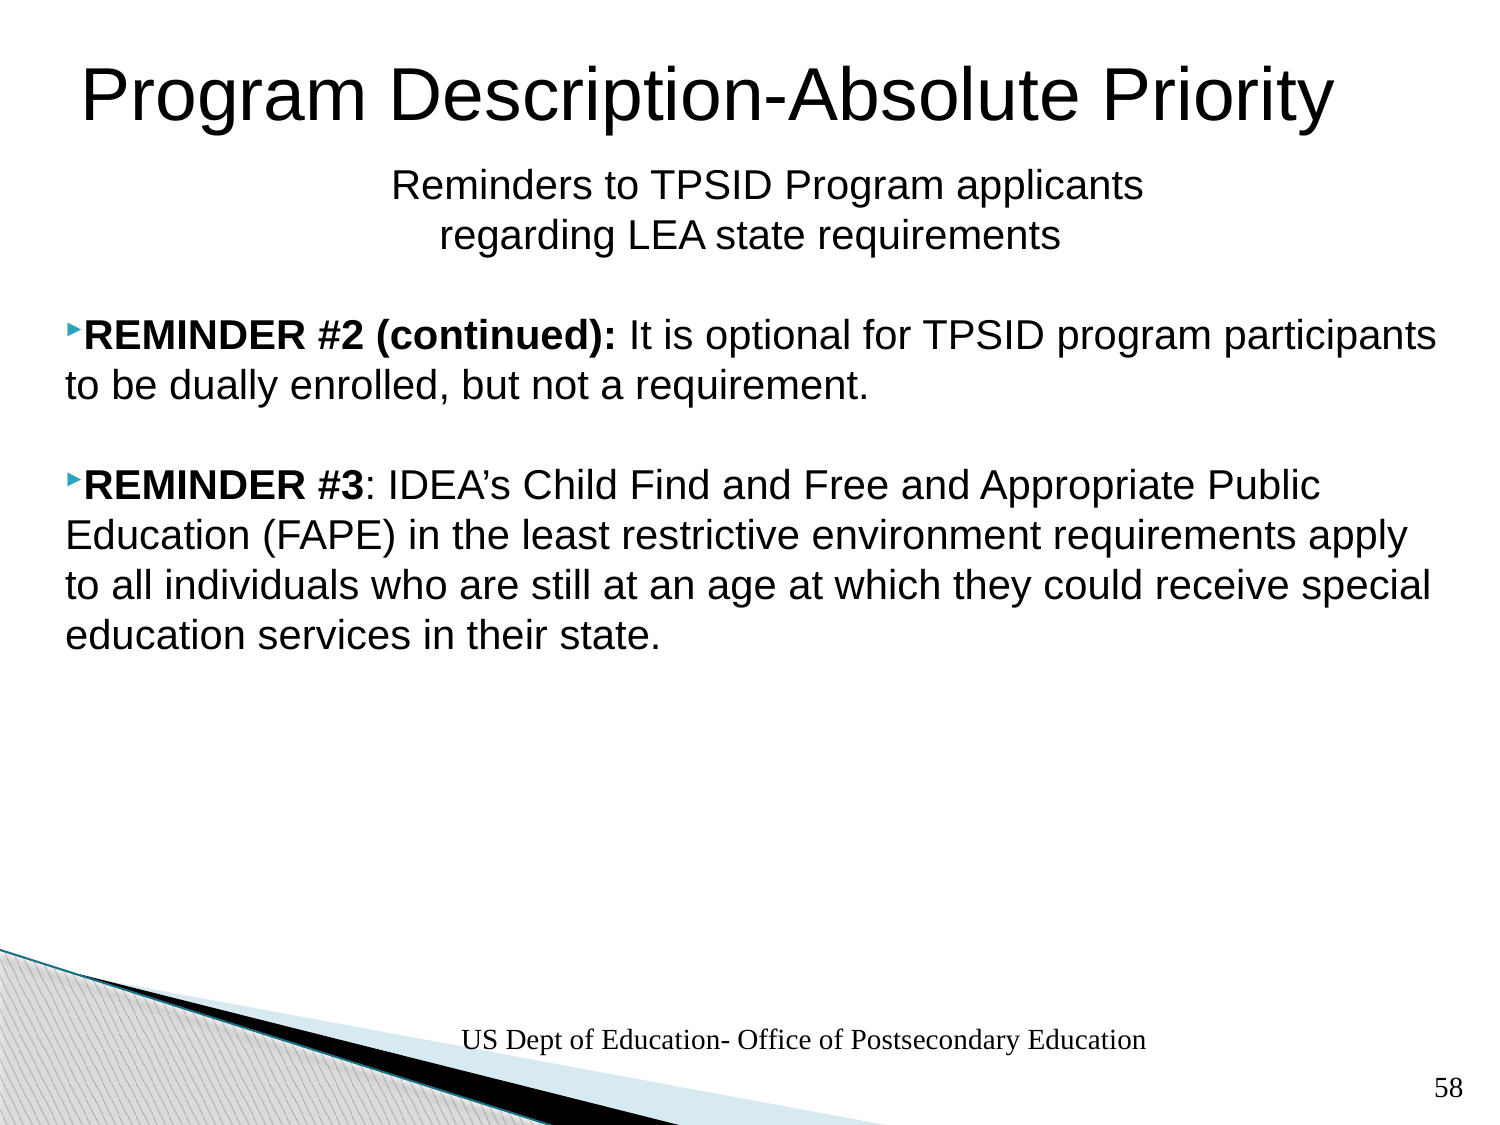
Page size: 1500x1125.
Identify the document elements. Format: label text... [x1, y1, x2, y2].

list Reminders to TPSID Program applicants regarding LEA state requirements REMINDER #2 (continued): It is optional for TPSID program participants to be dually enrolled, but not a requirement. REMINDER #3: IDEA’s Child Find and Free and Appropriate Public Education (FAPE) in the least restrictive environment requirements apply to all individuals who are still at an age at which they could receive special education services in their state. [50, 99, 1463, 709]
footer US Dept of Education- Office of Postsecondary Education [387, 1025, 1163, 1063]
slide_number 58 [1418, 1051, 1479, 1112]
title Program Description-Absolute Priority [65, 37, 1353, 241]
